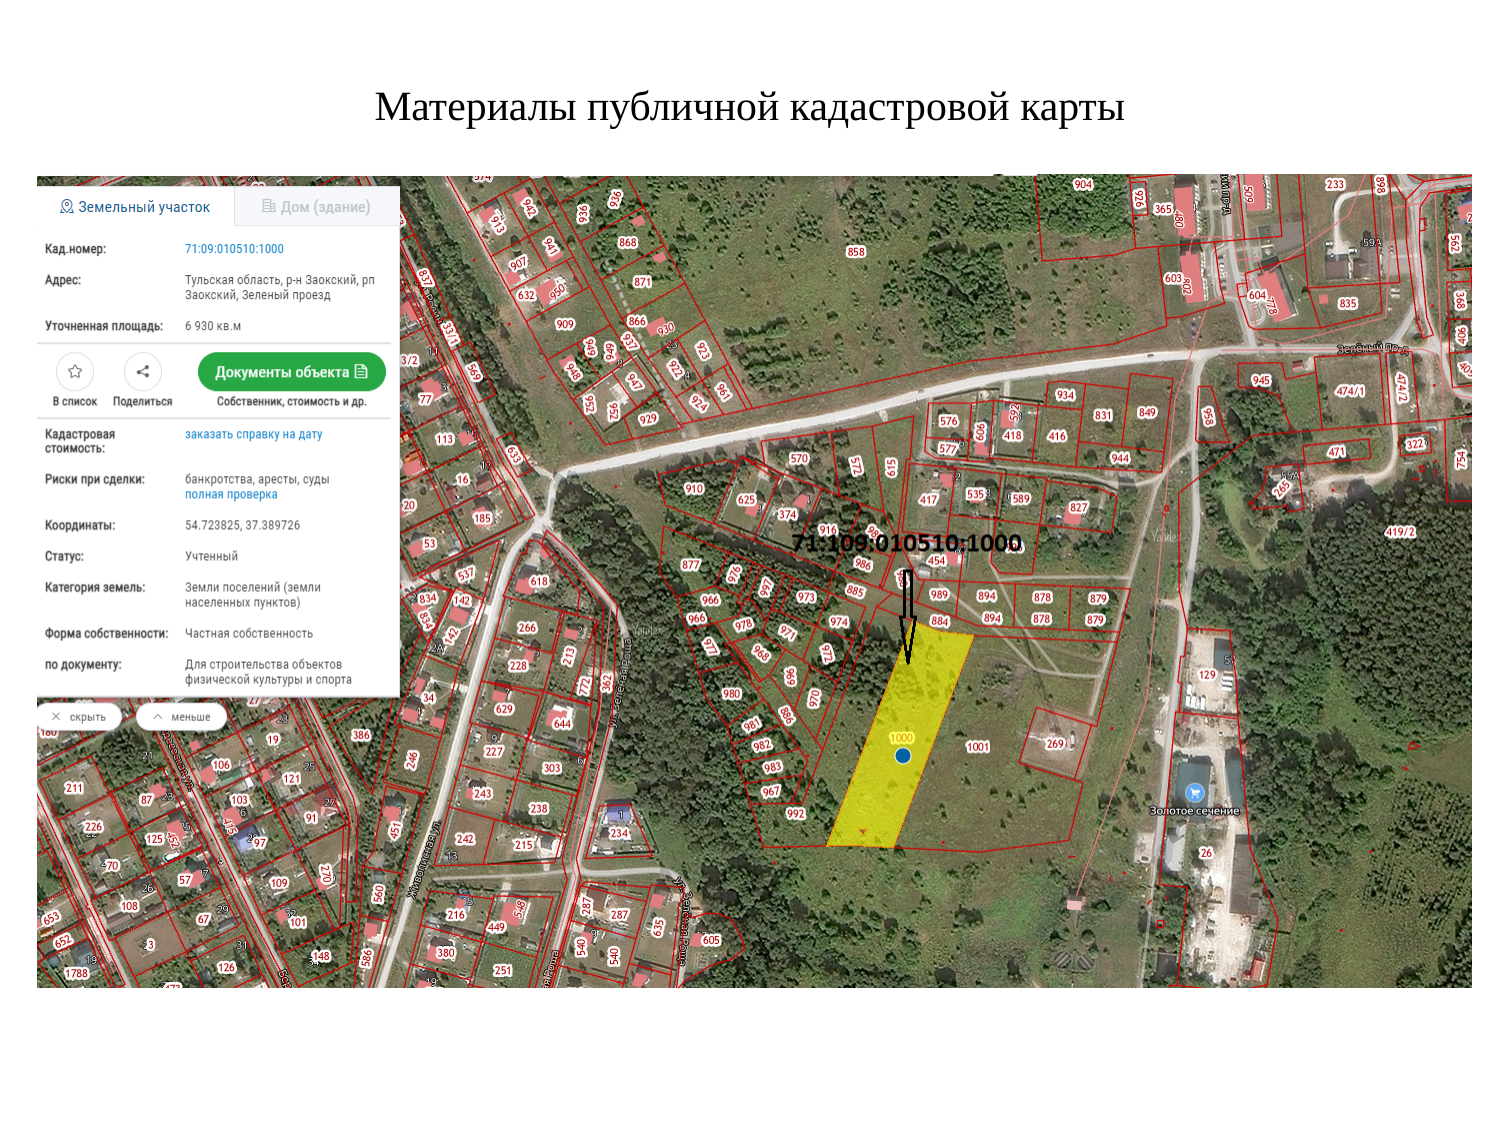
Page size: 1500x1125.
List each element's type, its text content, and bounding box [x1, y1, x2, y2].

picture [37, 174, 1472, 988]
title Материалы публичной кадастровой карты [75, 37, 1425, 171]
